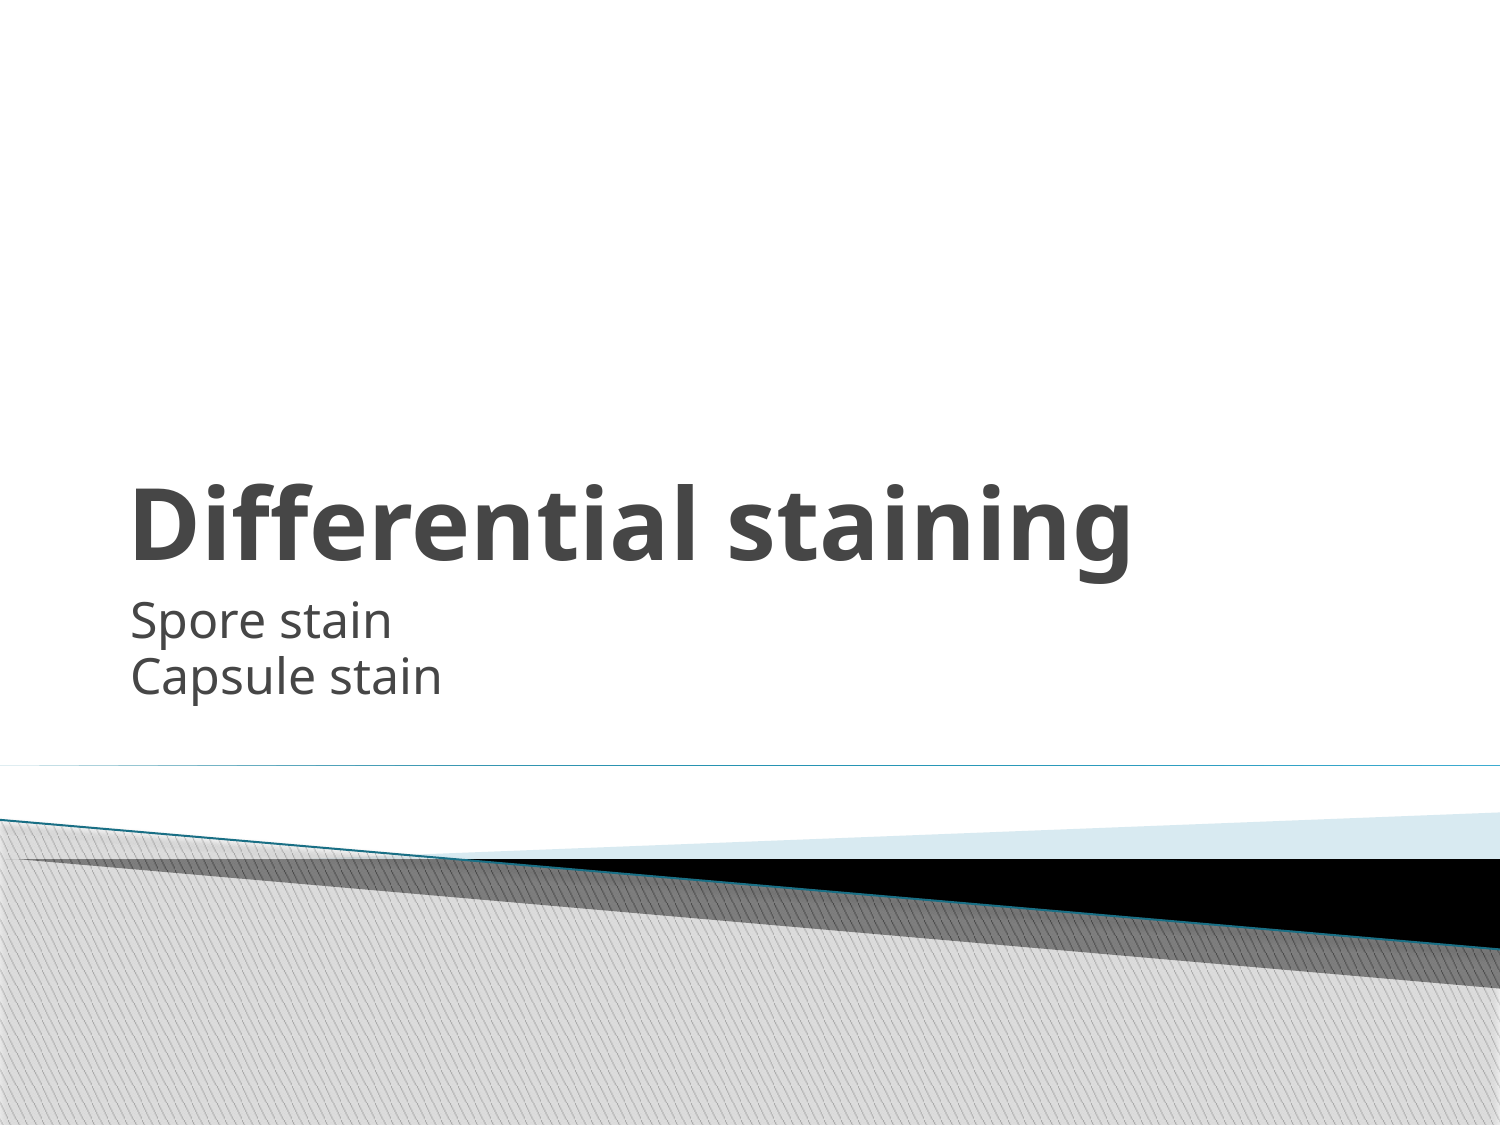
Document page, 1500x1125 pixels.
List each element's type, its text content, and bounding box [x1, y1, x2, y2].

picture [5, 859, 1500, 989]
subtitle Spore stain Capsule stain [112, 592, 1388, 790]
title Differential staining [112, 287, 1388, 588]
